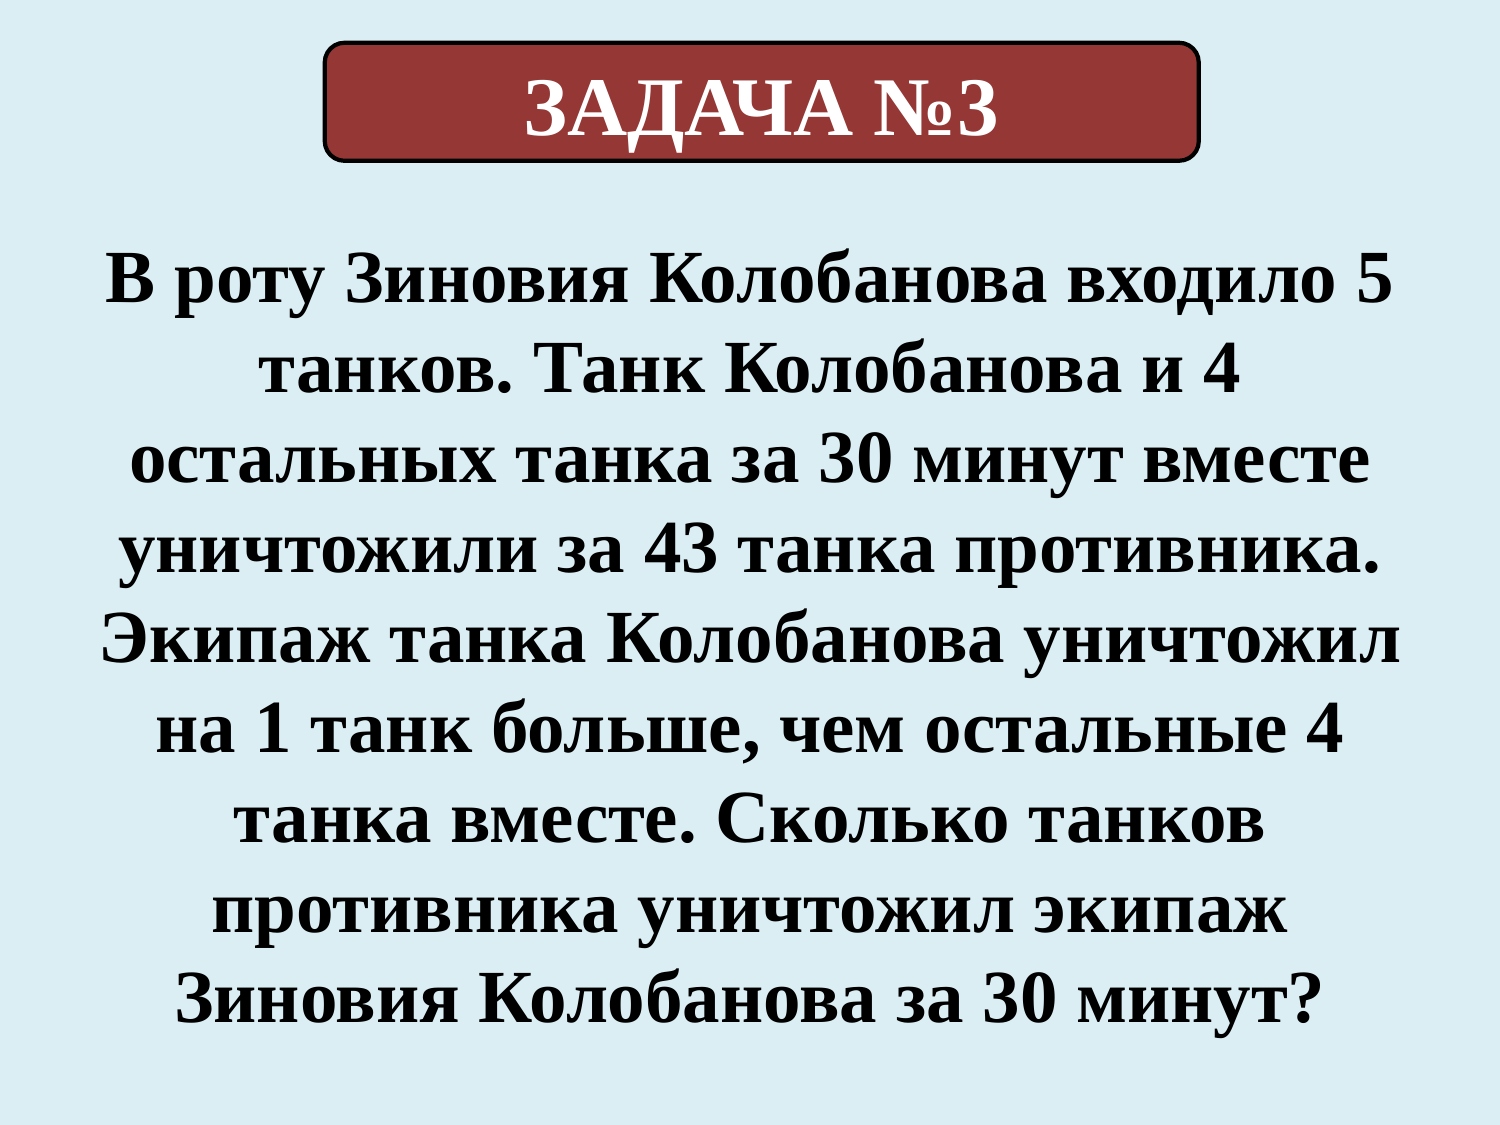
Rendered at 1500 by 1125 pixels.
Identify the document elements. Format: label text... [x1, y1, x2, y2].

text_box ЗАДАЧА №3 [322, 40, 1201, 163]
text_box В роту Зиновия Колобанова входило 5 танков. Танк Колобанова и 4 остальных танка за 30 минут вместе уничтожили за 43 танка противника. Экипаж танка Колобанова уничтожил на 1 танк больше, чем остальные 4 танка вместе. Сколько танков противника уничтожил экипаж Зиновия Колобанова за 30 минут? [64, 219, 1435, 1045]
